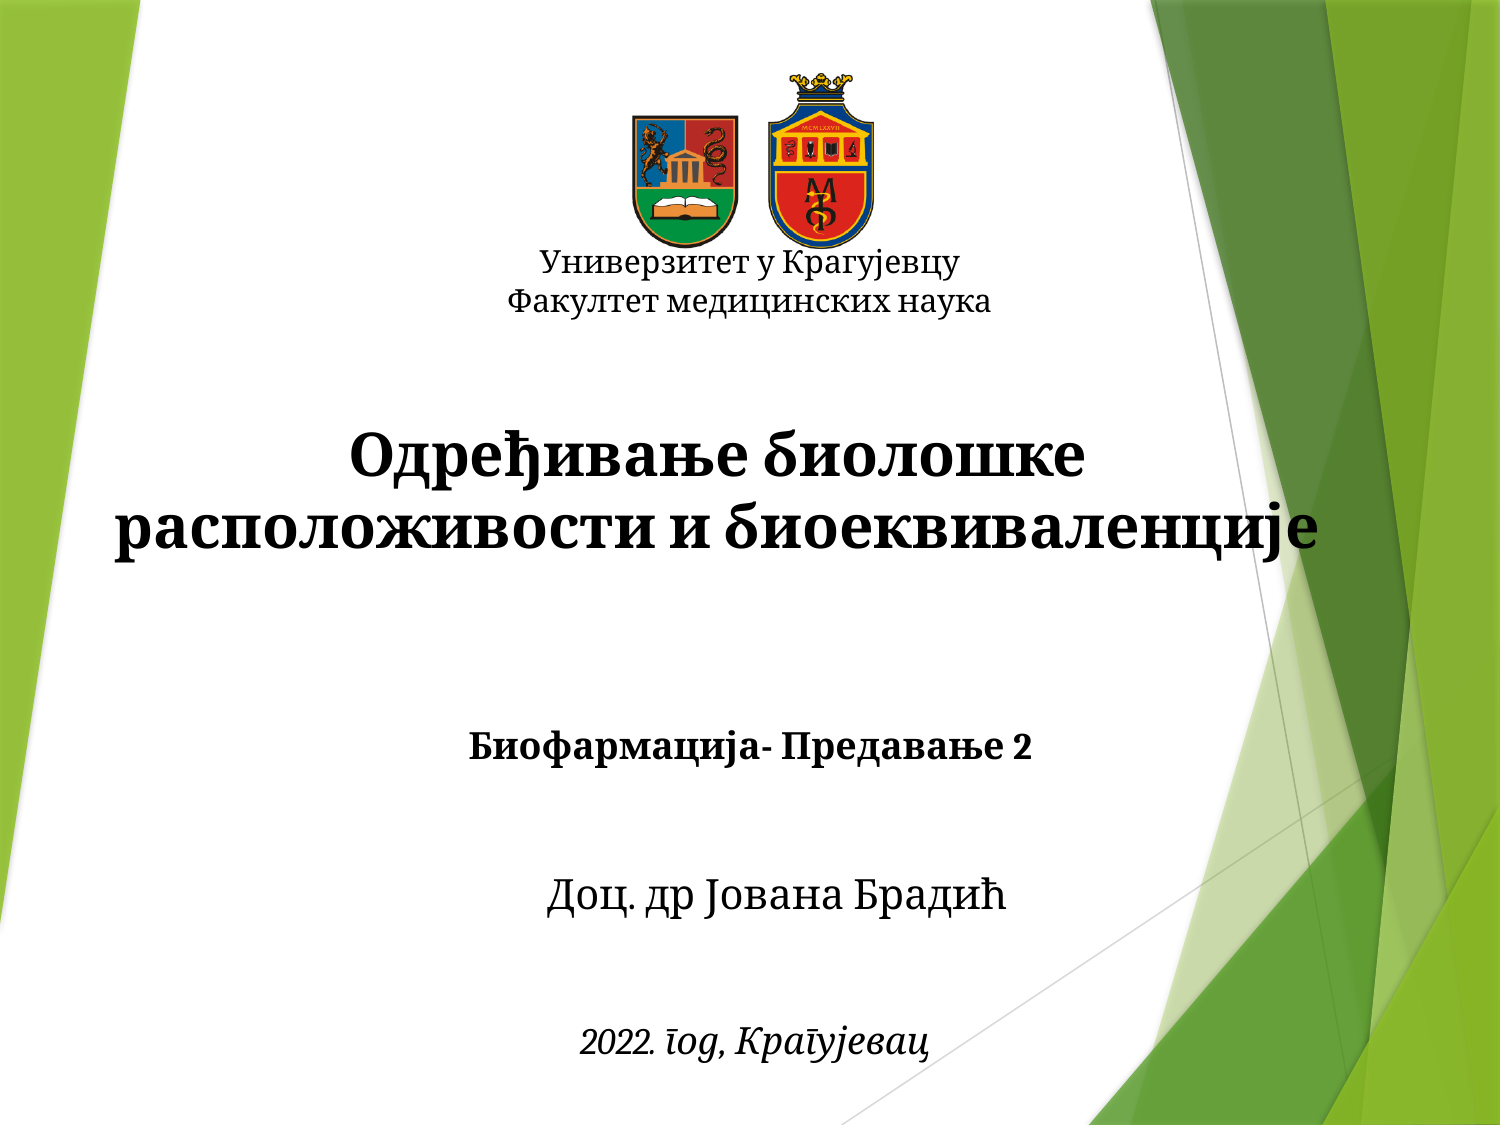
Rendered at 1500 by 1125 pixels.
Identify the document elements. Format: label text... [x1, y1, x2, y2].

text_box Биофармација- Предавање 2 [53, 714, 1447, 775]
title Универзитет у Крагујевцу Факултет медицинских наука [112, 234, 1388, 327]
text_box 2022. год, Крагујевац [53, 1009, 1447, 1070]
picture [610, 65, 890, 268]
text_box Доц. др Јована Брадић [48, 810, 1443, 926]
subtitle Одређивање биолошке расположивости и биоеквиваленције [76, 408, 1360, 673]
text_box [277, 950, 1258, 1011]
